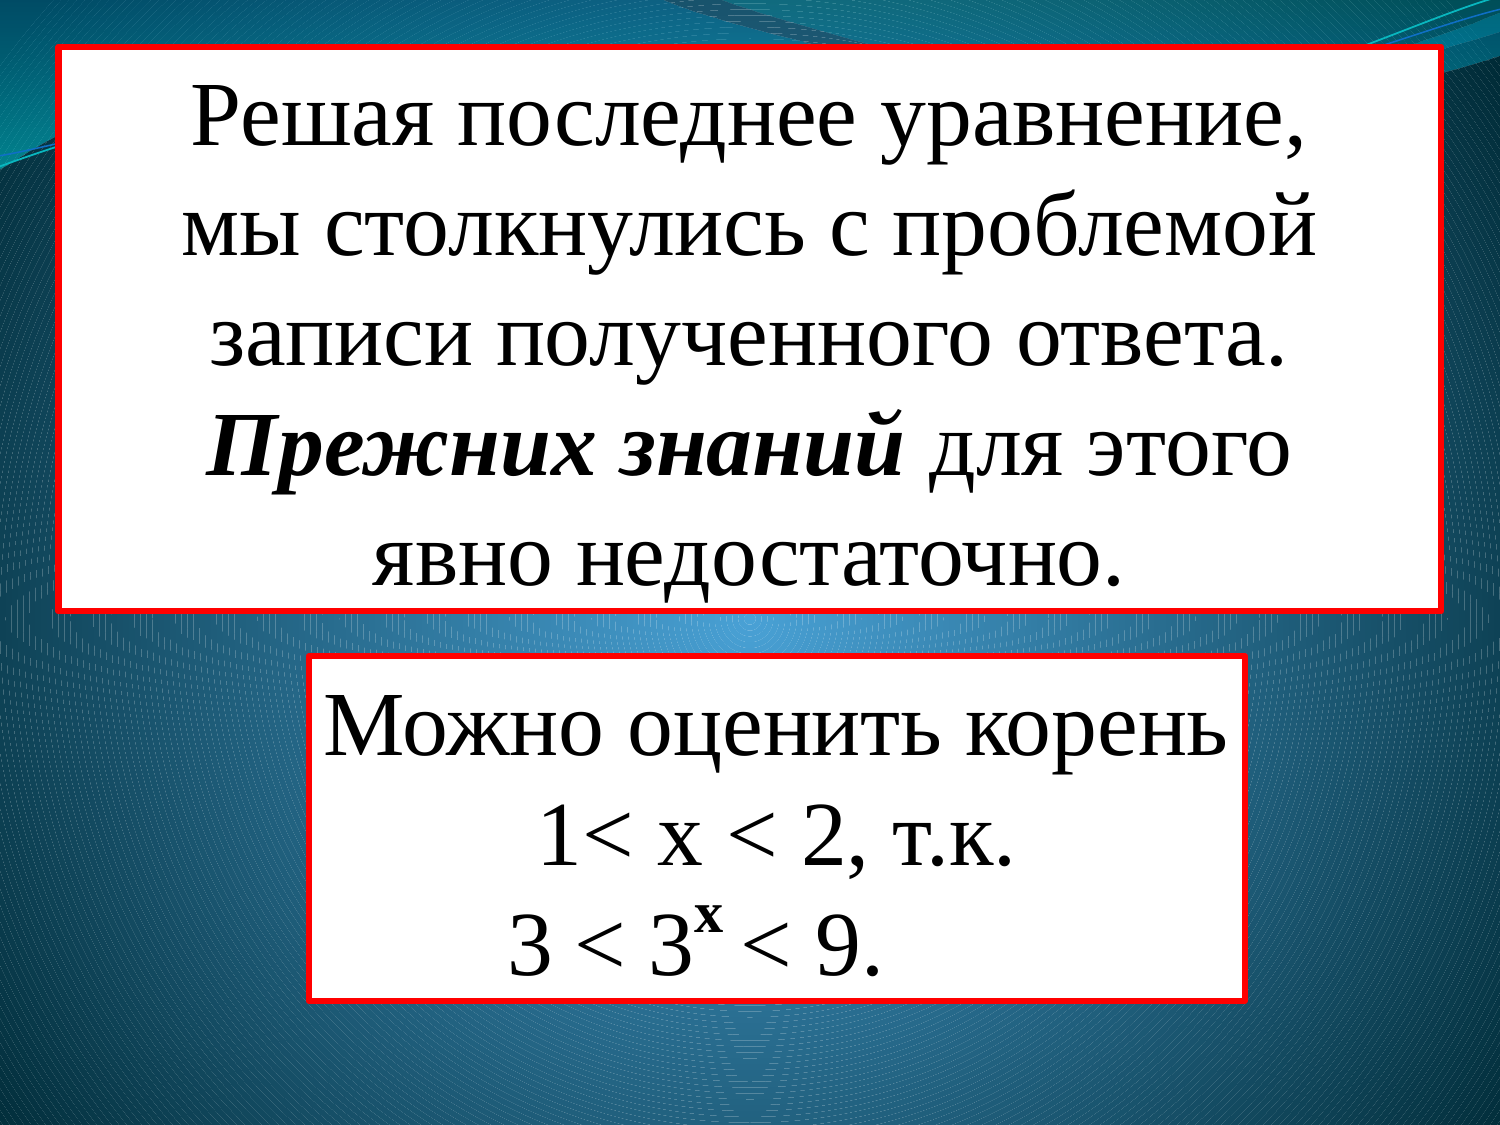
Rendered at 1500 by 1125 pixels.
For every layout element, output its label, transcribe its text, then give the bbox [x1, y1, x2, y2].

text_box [304, 656, 1250, 1005]
text_box Решая последнее уравнение, мы столкнулись с проблемой записи полученного ответа. Прежних знаний для этого явно недостаточно. [56, 45, 1443, 613]
